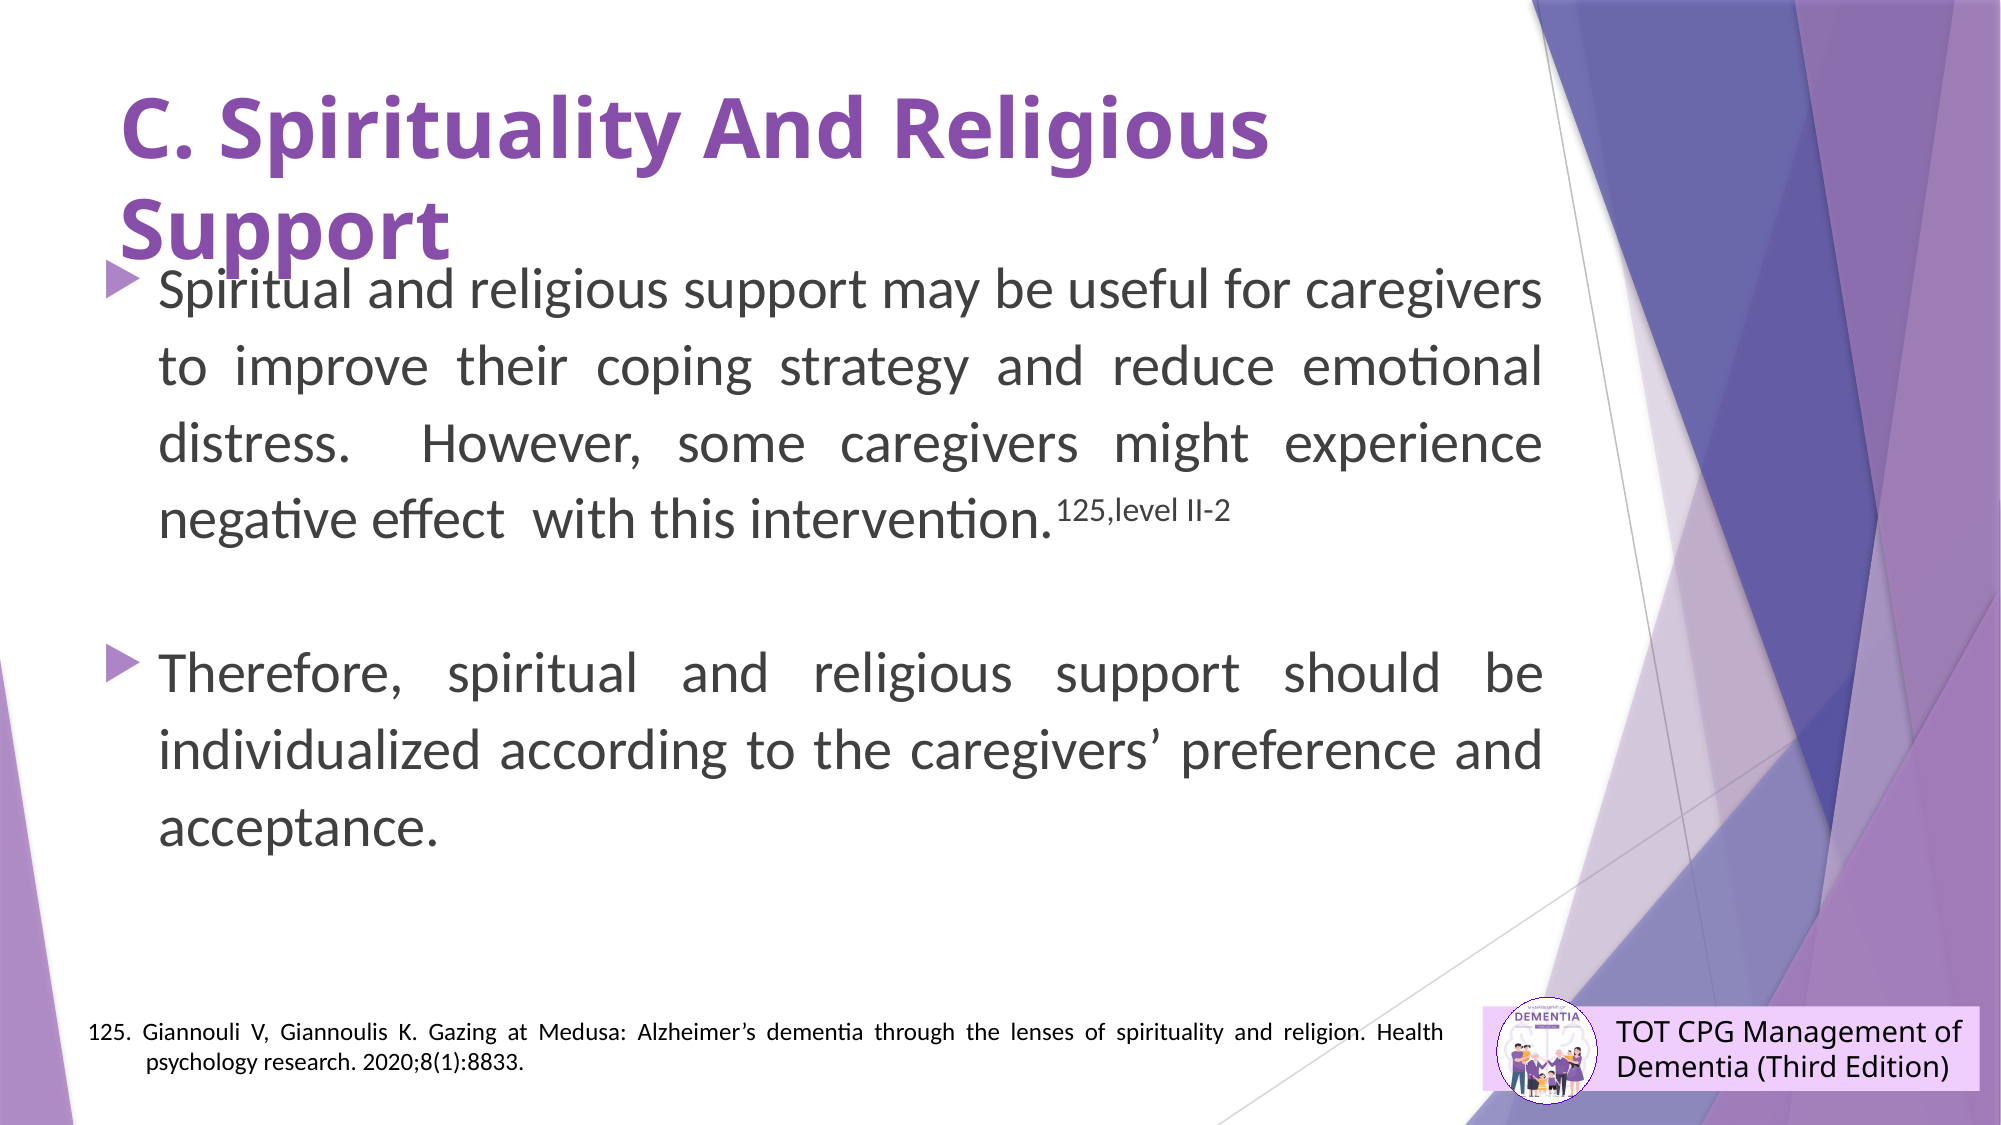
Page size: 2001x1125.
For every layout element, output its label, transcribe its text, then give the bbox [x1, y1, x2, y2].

title C. Spirituality And Religious Support [104, 67, 1560, 235]
list Spiritual and religious support may be useful for caregivers to improve their coping strategy and reduce emotional distress. However, some caregivers might experience negative effect with this intervention.125,level II-2 Therefore, spiritual and religious support should be individualized according to the caregivers’ preference and acceptance. [86, 235, 1560, 915]
text_box 125. Giannouli V, Giannoulis K. Gazing at Medusa: Alzheimer’s dementia through the lenses of spirituality and religion. Health psychology research. 2020;8(1):8833. [72, 1008, 1463, 1084]
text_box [1482, 996, 1981, 1105]
